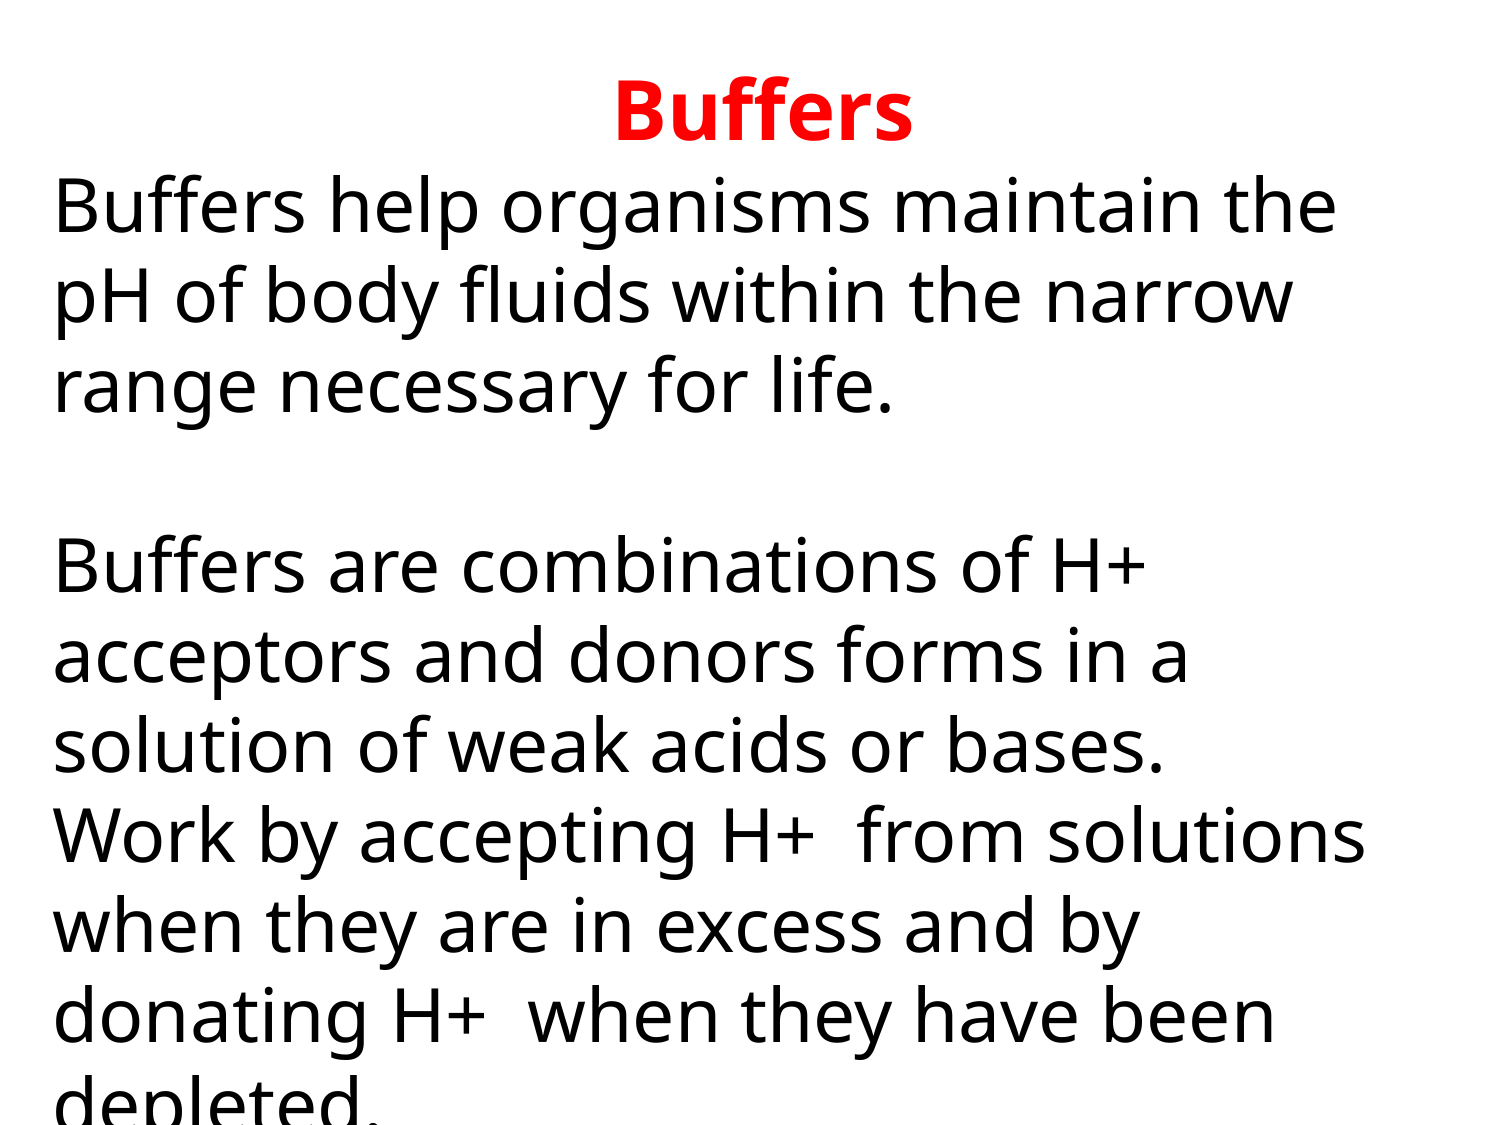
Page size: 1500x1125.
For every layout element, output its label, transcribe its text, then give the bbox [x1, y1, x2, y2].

text_box Buffers help organisms maintain the pH of body fluids within the narrow range necessary for life. Buffers are combinations of H+ acceptors and donors forms in a solution of weak acids or bases. Work by accepting H+ from solutions when they are in excess and by donating H+ when they have been depleted. [37, 149, 1438, 1125]
text_box Buffers [596, 50, 930, 165]
